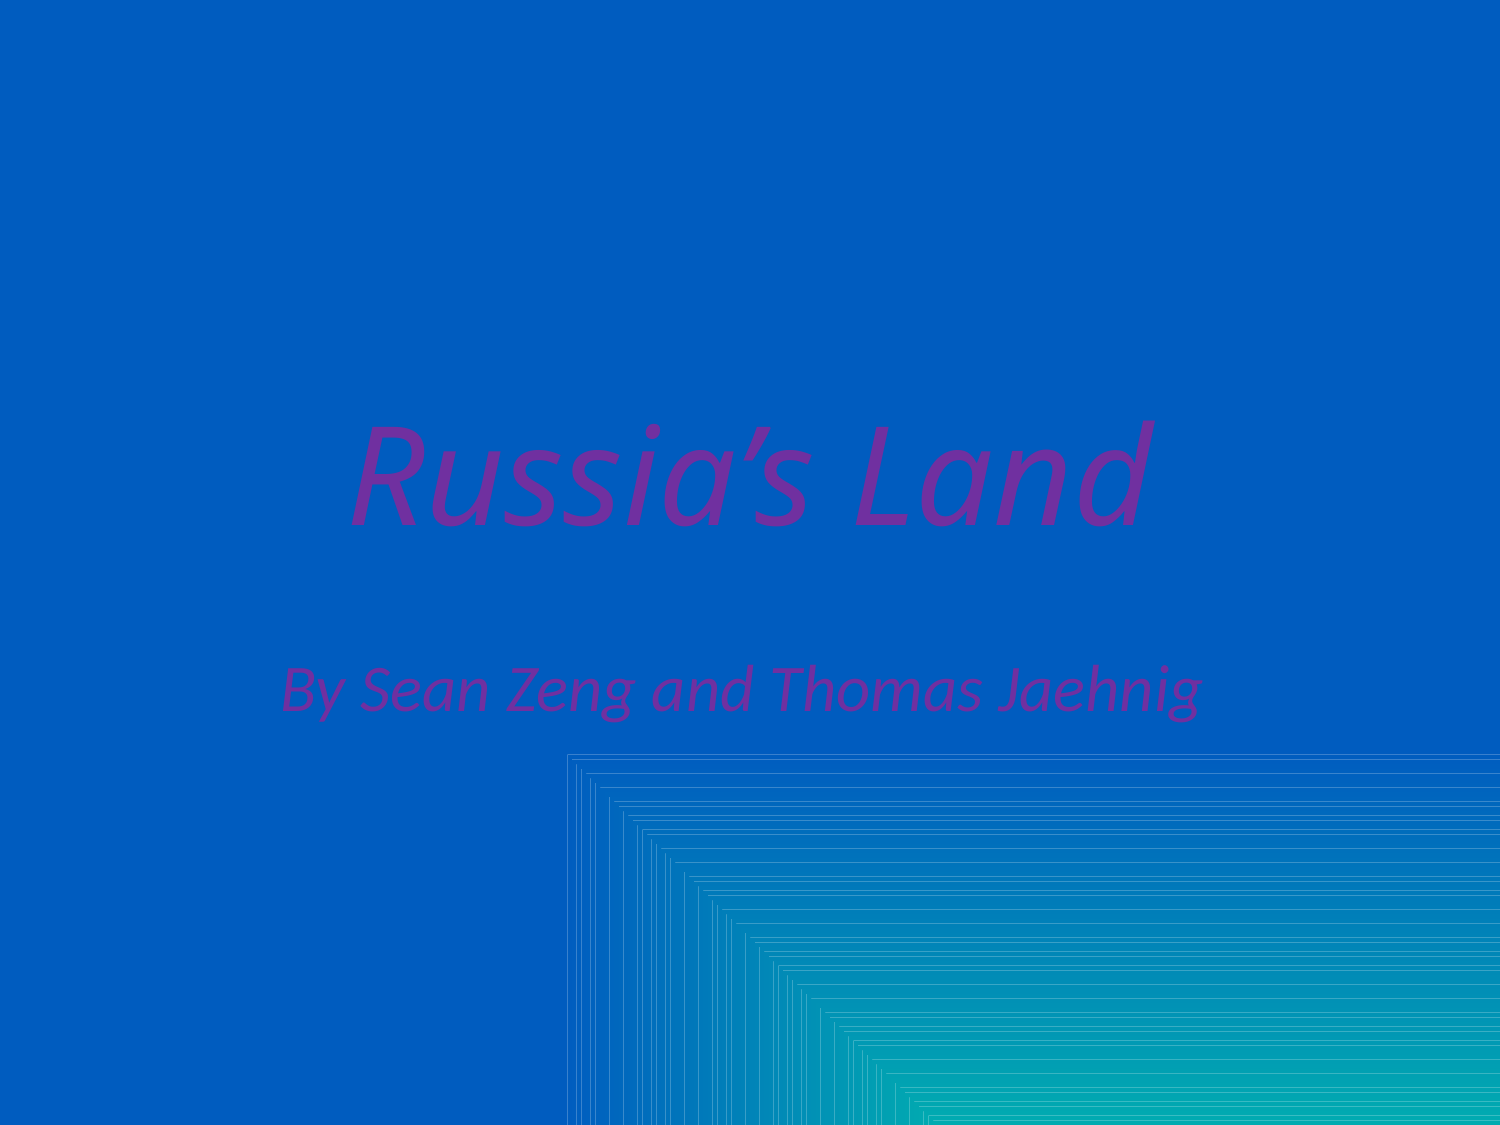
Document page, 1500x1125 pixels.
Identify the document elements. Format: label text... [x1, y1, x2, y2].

title Russia’s Land [112, 349, 1388, 591]
subtitle By Sean Zeng and Thomas Jaehnig [225, 637, 1275, 925]
